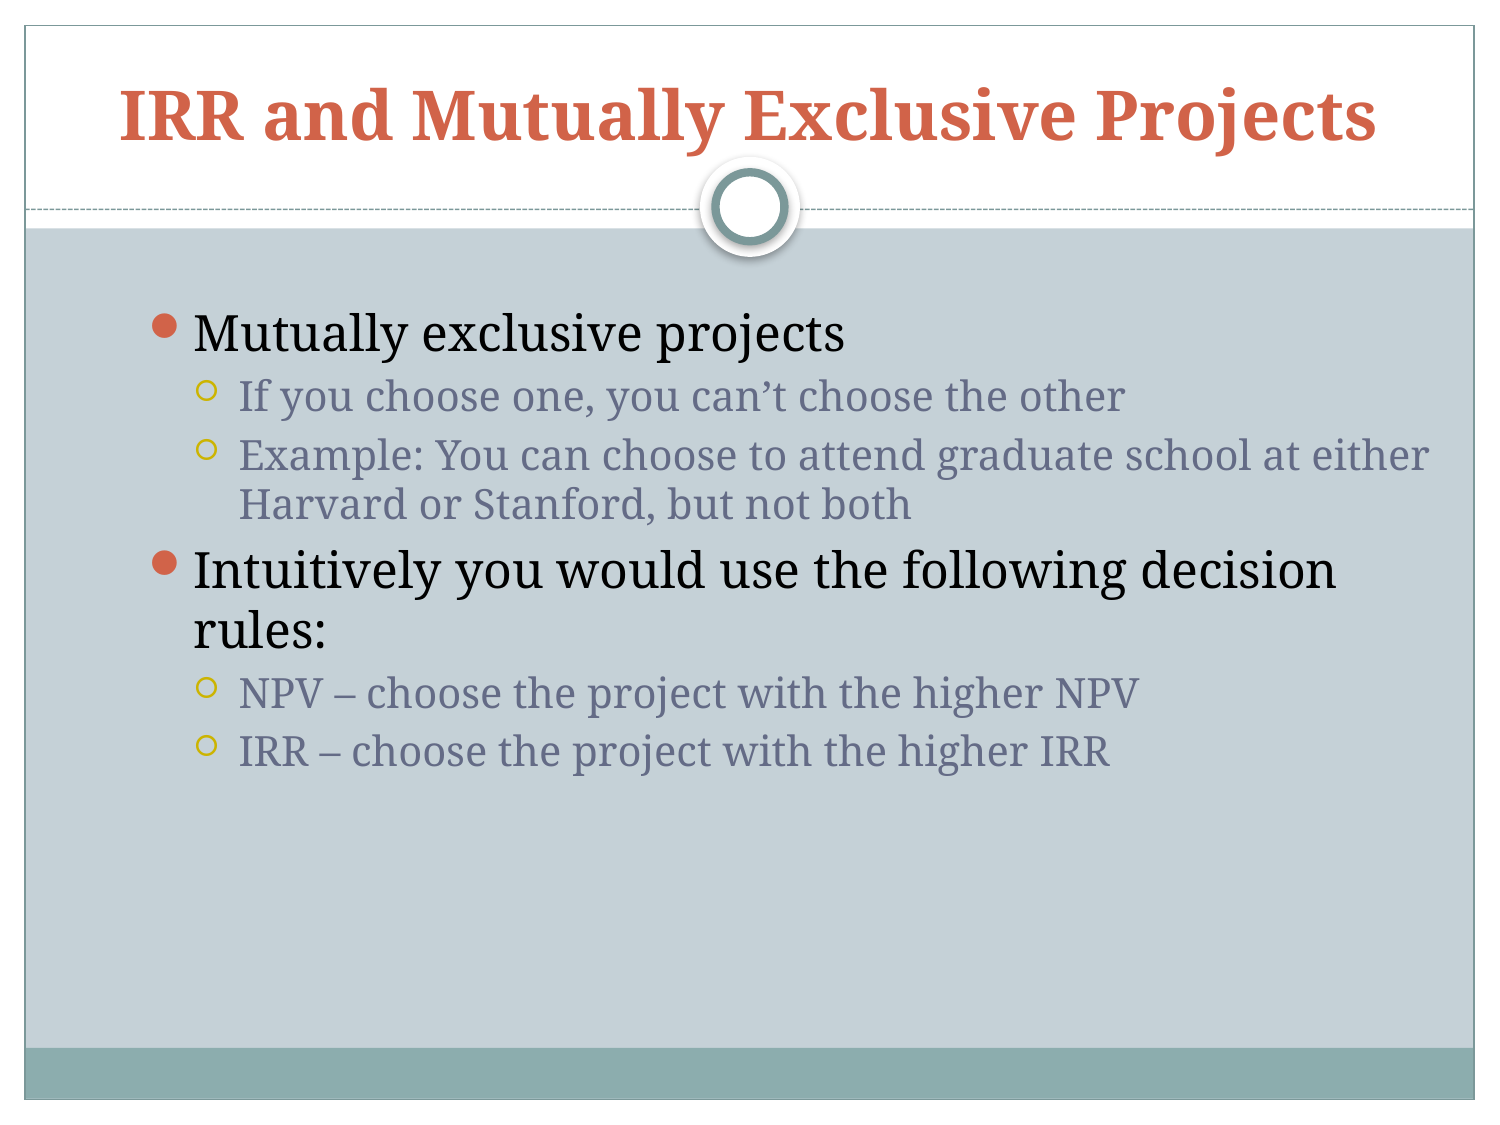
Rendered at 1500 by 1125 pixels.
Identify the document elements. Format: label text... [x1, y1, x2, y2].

title IRR and Mutually Exclusive Projects [49, 37, 1450, 162]
list Mutually exclusive projects If you choose one, you can’t choose the other Example: You can choose to attend graduate school at either Harvard or Stanford, but not both Intuitively you would use the following decision rules: NPV – choose the project with the higher NPV IRR – choose the project with the higher IRR [133, 294, 1450, 1038]
